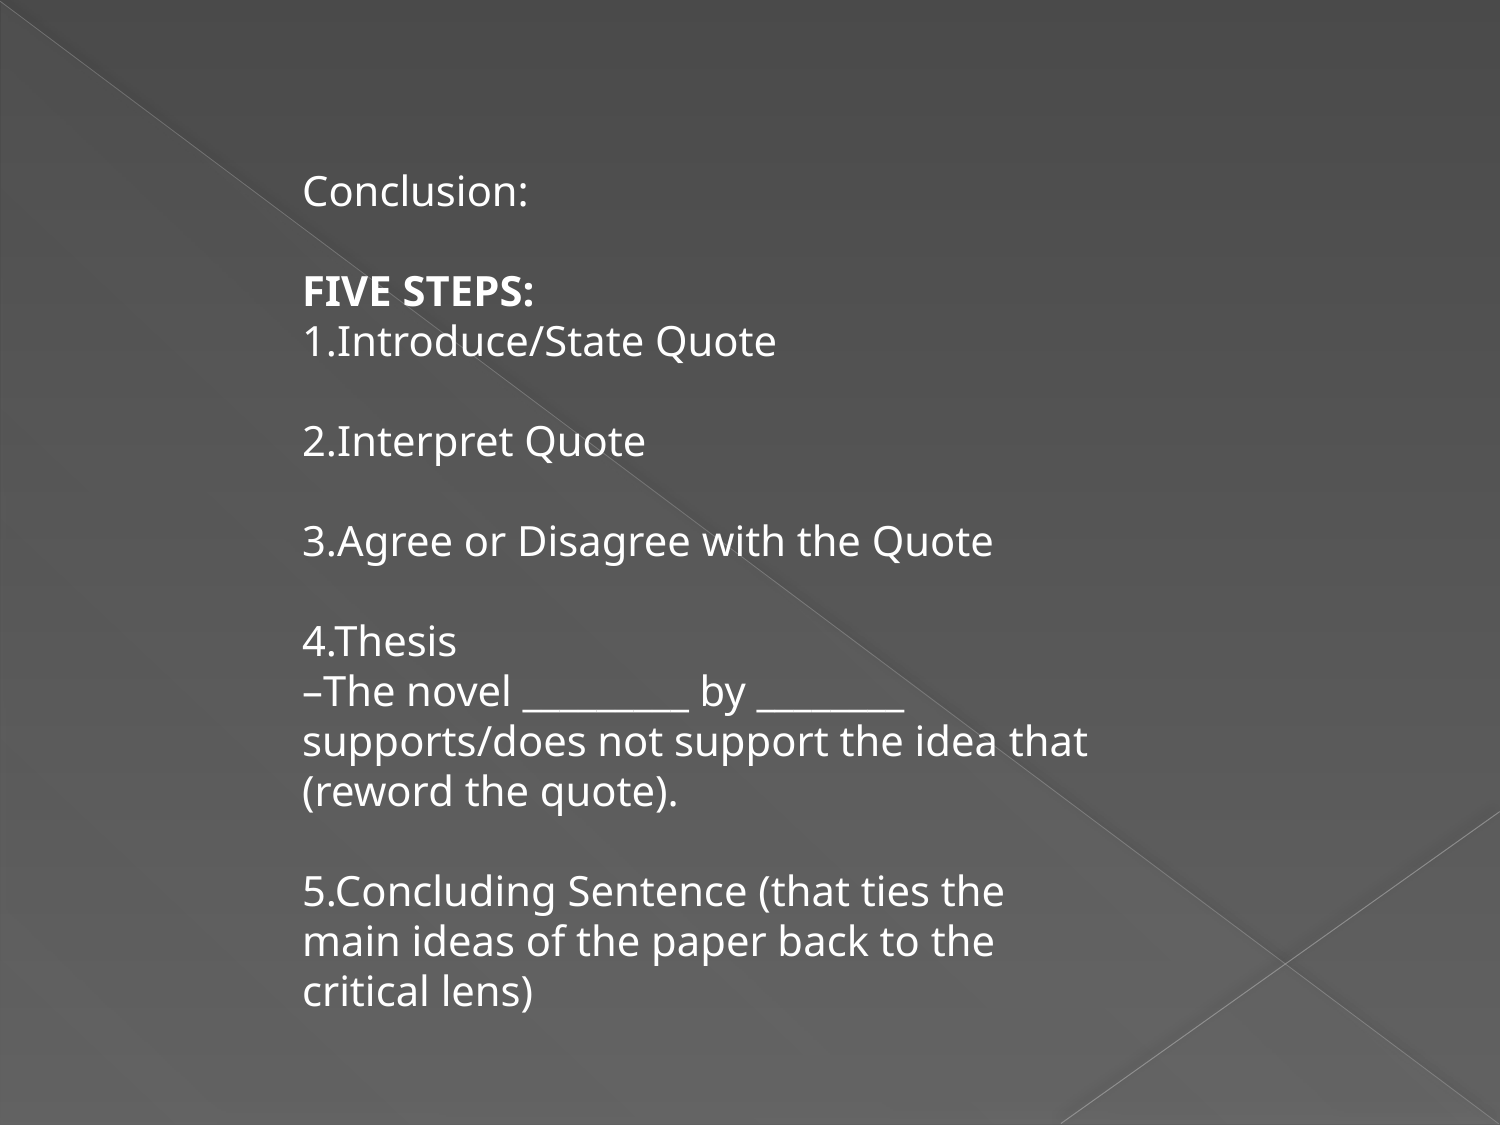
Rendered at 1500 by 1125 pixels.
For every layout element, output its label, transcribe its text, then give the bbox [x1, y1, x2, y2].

text_box Conclusion: FIVE STEPS: 1.Introduce/State Quote 2.Interpret Quote 3.Agree or Disagree with the Quote 4.Thesis –The novel _________ by ________ supports/does not support the idea that (reword the quote). 5.Concluding Sentence (that ties the main ideas of the paper back to the critical lens) [287, 112, 1125, 1023]
